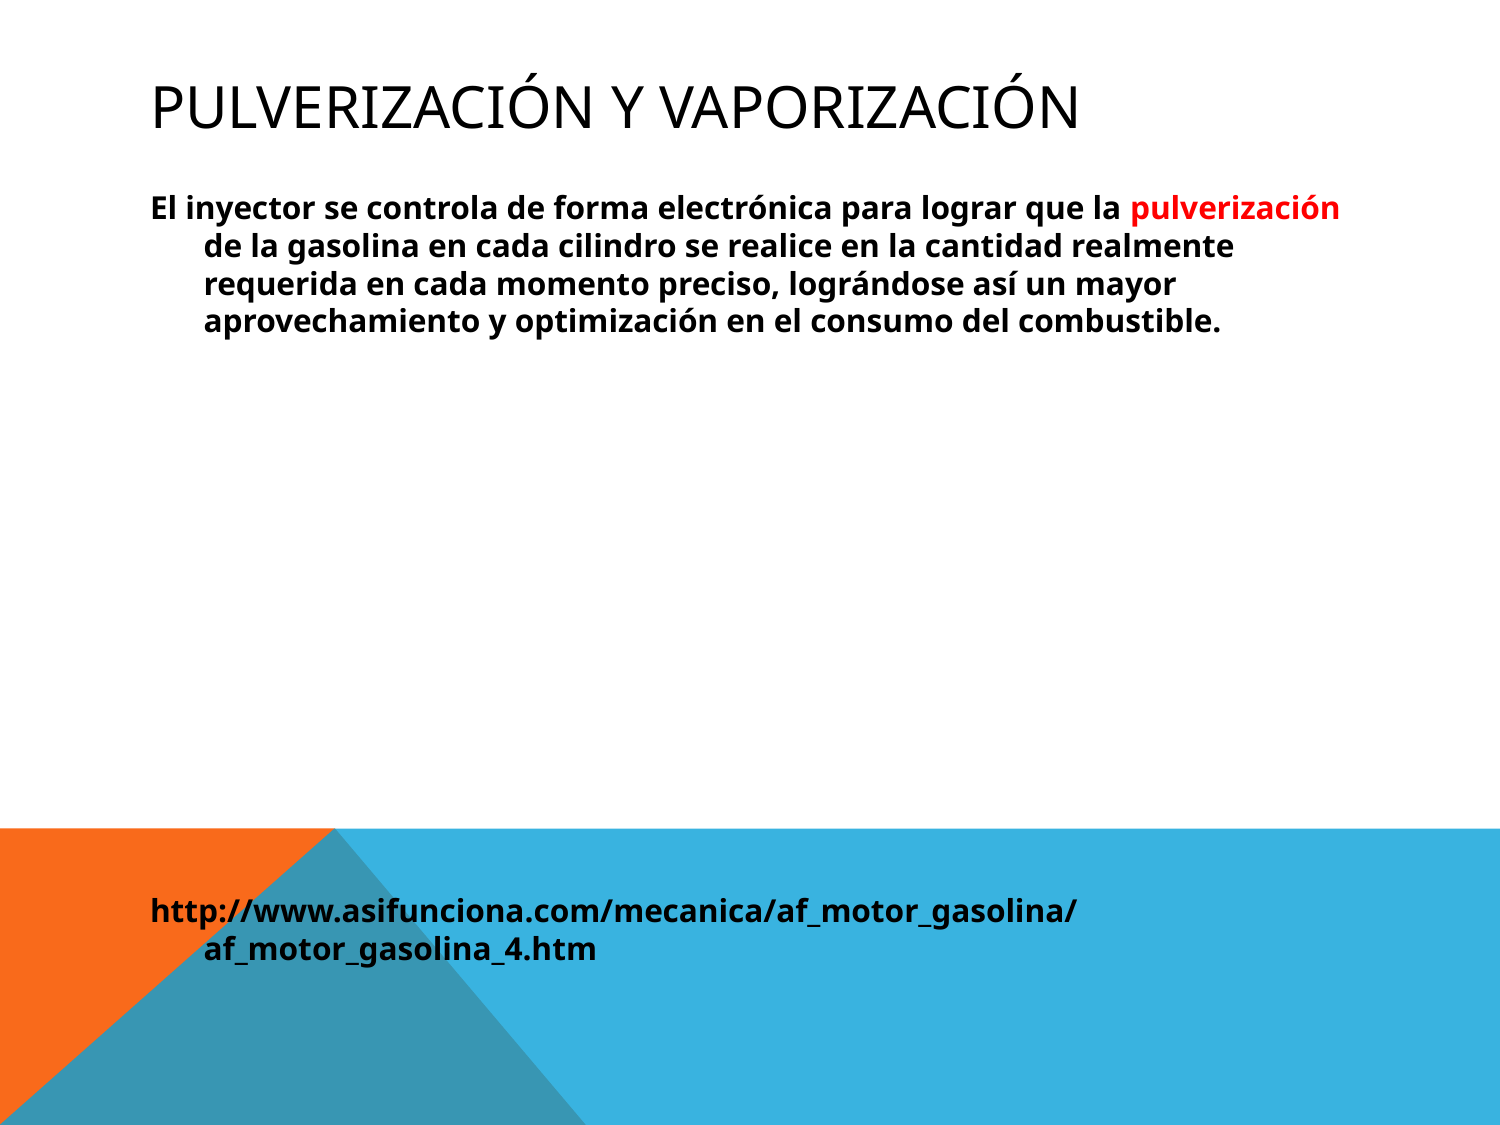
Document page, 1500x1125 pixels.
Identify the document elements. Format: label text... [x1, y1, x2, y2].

title Pulverización y vaporización [135, 60, 1369, 150]
list El inyector se controla de forma electrónica para lograr que la pulverización de la gasolina en cada cilindro se realice en la cantidad realmente requerida en cada momento preciso, lográndose así un mayor aprovechamiento y optimización en el consumo del combustible. http://www.asifunciona.com/mecanica/af_motor_gasolina/af_motor_gasolina_4.htm [135, 180, 1369, 1012]
